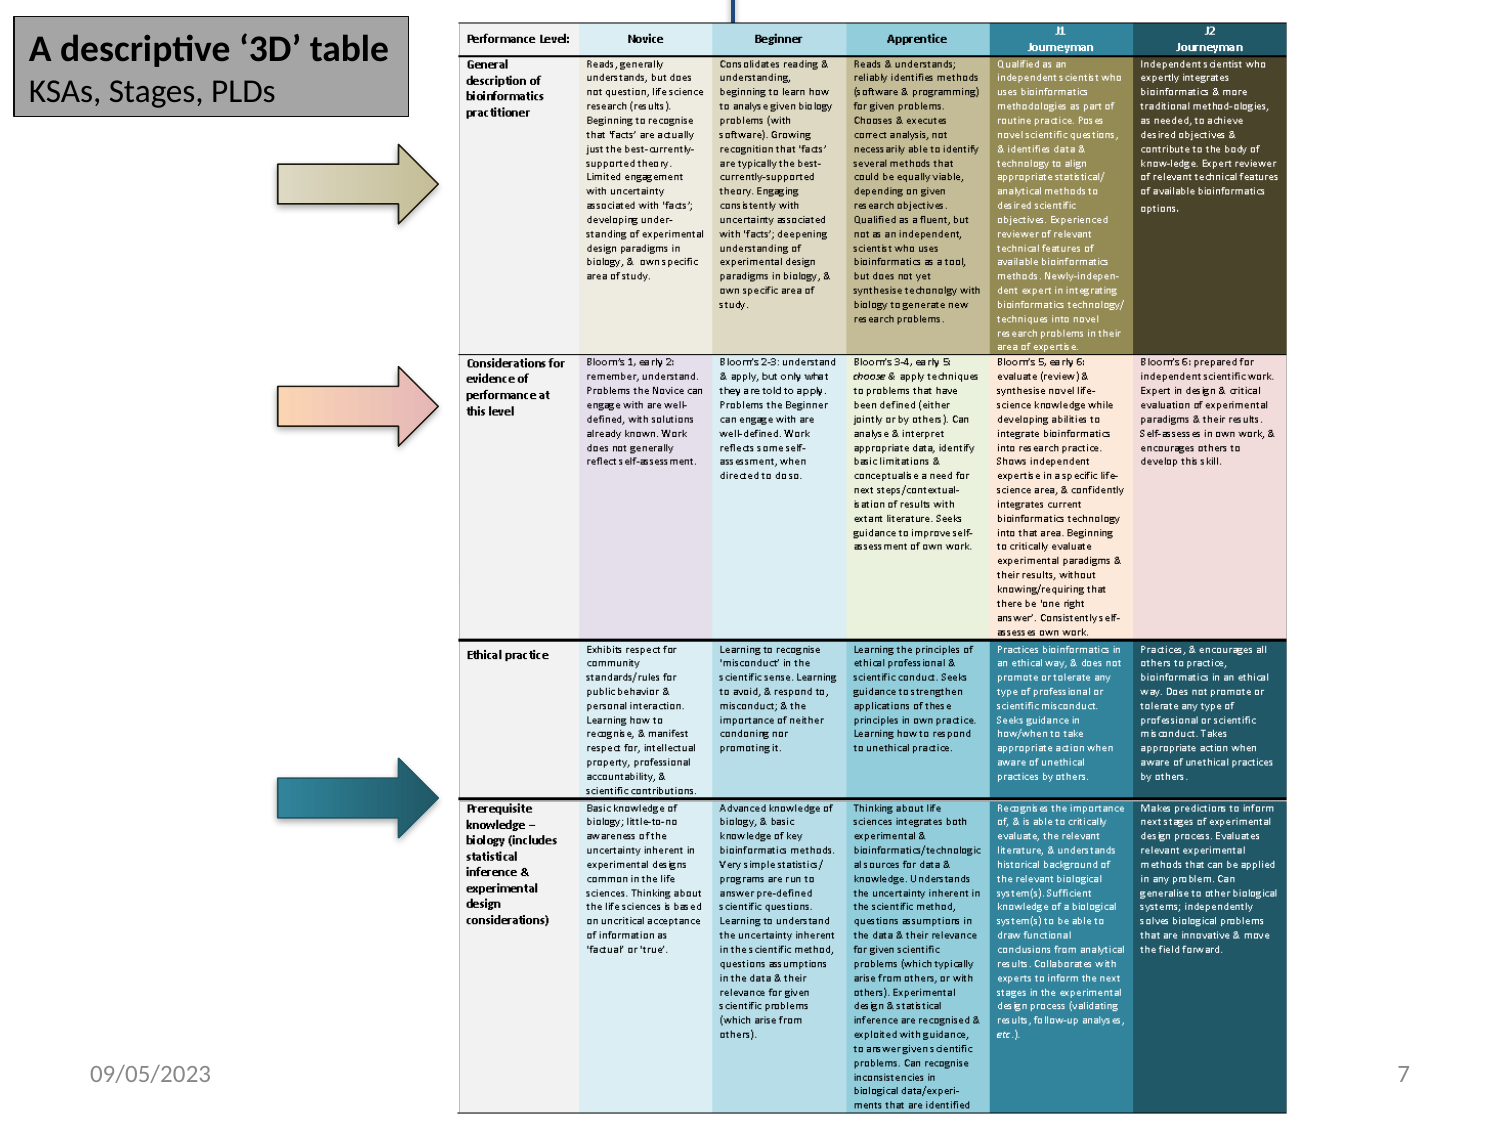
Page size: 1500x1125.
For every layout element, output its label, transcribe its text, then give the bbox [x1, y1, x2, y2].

slide_number 7 [1331, 1042, 1425, 1103]
text_box [277, 144, 435, 224]
text_box [277, 758, 435, 838]
text_box A descriptive ‘3D’ table KSAs, Stages, PLDs [13, 16, 409, 117]
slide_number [75, 1042, 425, 1103]
picture [440, 0, 1326, 1125]
text_box [277, 366, 435, 447]
